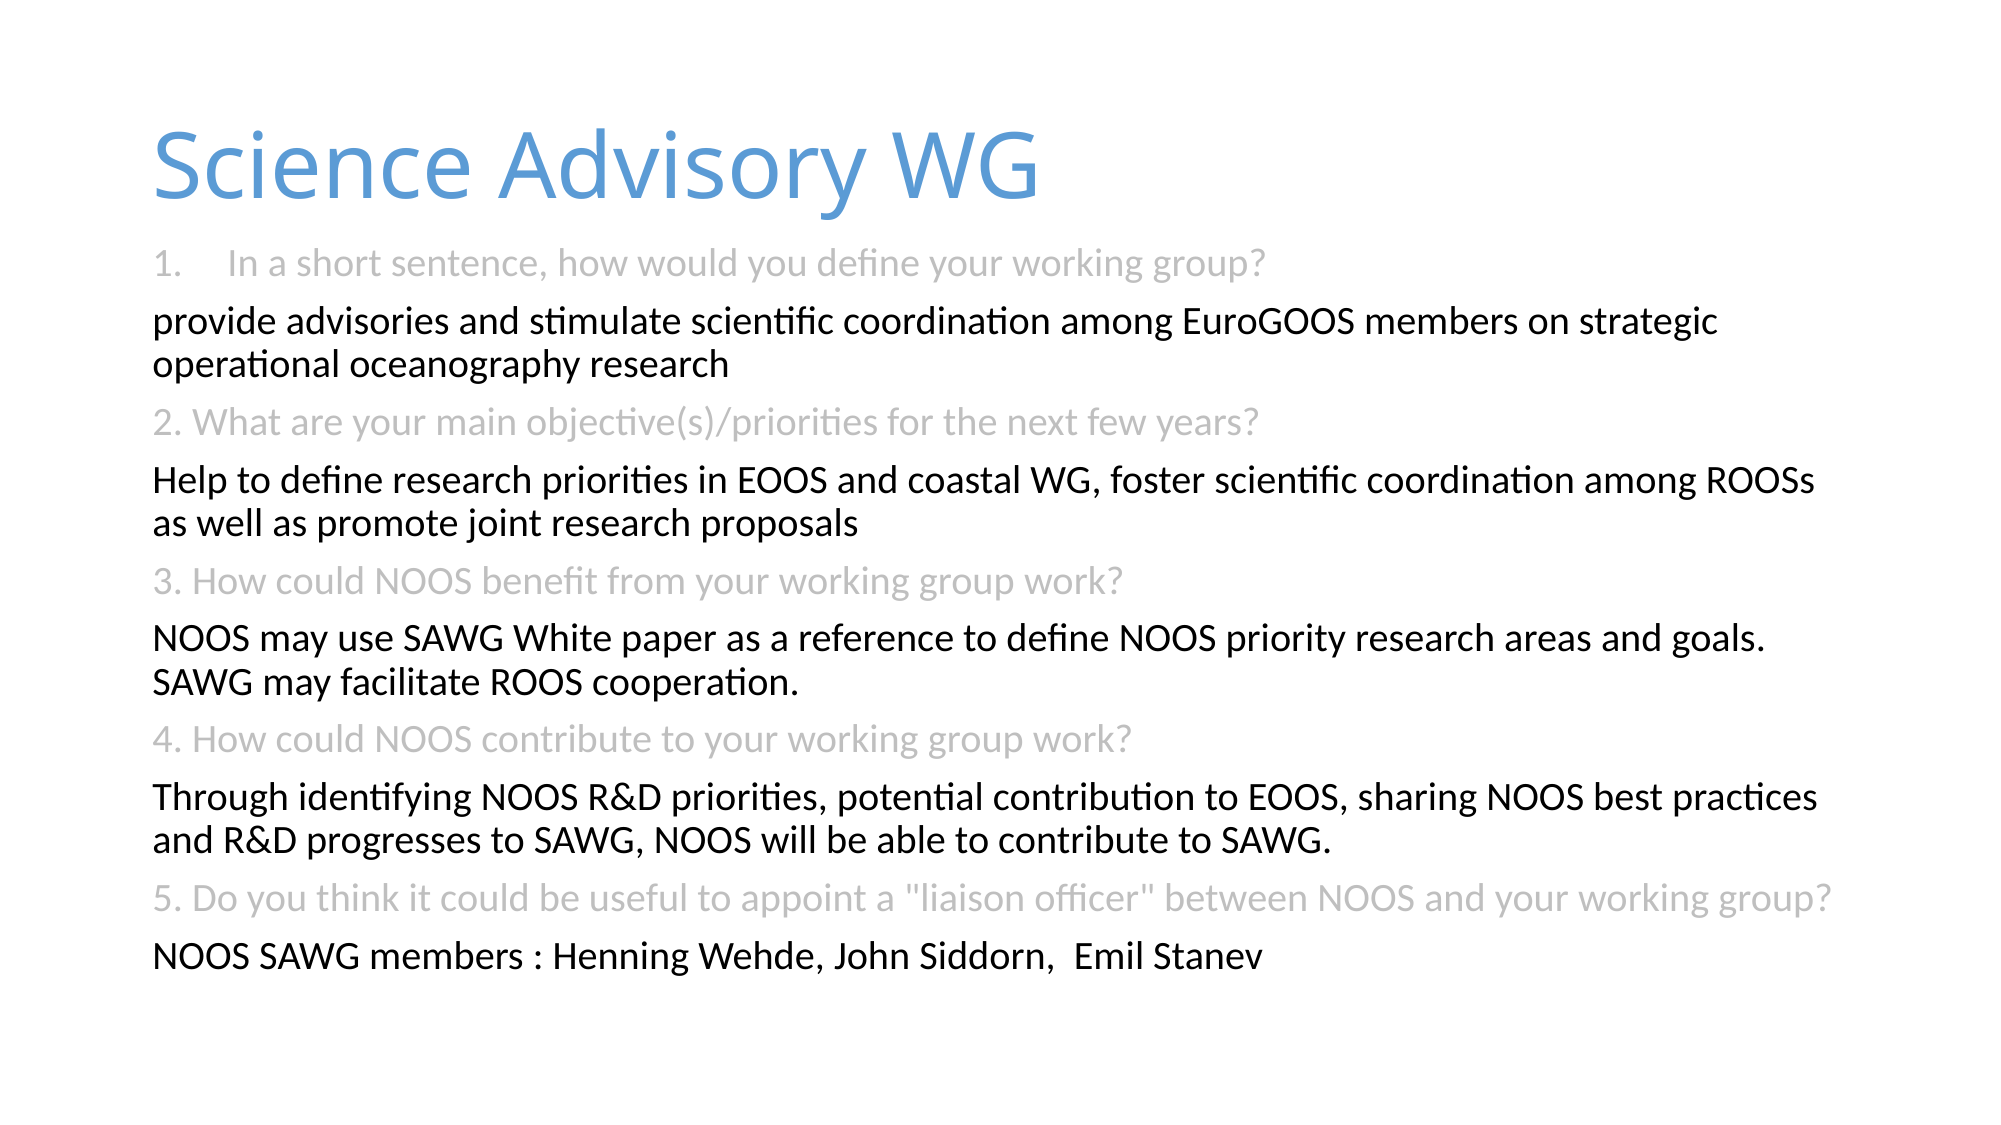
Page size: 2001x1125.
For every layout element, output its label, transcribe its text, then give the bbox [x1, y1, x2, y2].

title Science Advisory WG [137, 59, 1863, 234]
list In a short sentence, how would you define your working group? provide advisories and stimulate scientific coordination among EuroGOOS members on strategic operational oceanography research 2. What are your main objective(s)/priorities for the next few years? Help to define research priorities in EOOS and coastal WG, foster scientific coordination among ROOSs as well as promote joint research proposals 3. How could NOOS benefit from your working group work? NOOS may use SAWG White paper as a reference to define NOOS priority research areas and goals. SAWG may facilitate ROOS cooperation. 4. How could NOOS contribute to your working group work? Through identifying NOOS R&D priorities, potential contribution to EOOS, sharing NOOS best practices and R&D progresses to SAWG, NOOS will be able to contribute to SAWG. 5. Do you think it could be useful to appoint a "liaison officer" between NOOS and your working group? NOOS SAWG members : Henning Wehde, John Siddorn, Emil Stanev [137, 234, 1863, 1031]
